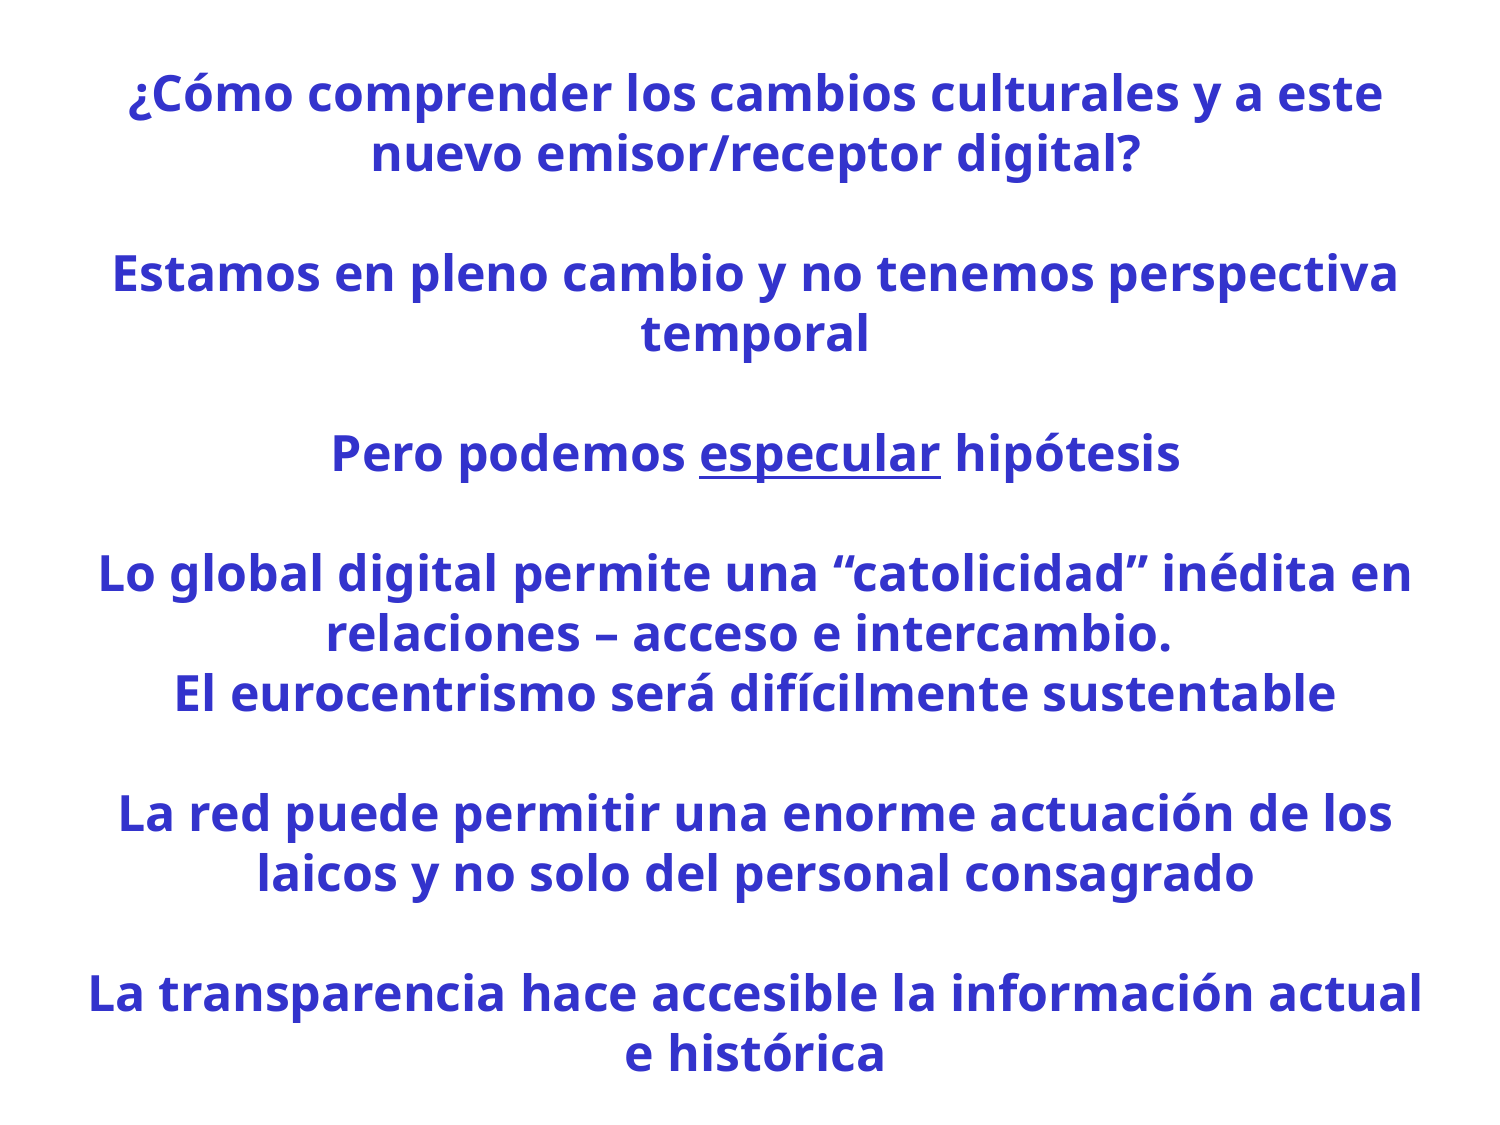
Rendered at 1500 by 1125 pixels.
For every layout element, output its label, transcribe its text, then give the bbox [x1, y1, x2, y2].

text_box ¿Cómo comprender los cambios culturales y a este nuevo emisor/receptor digital? Estamos en pleno cambio y no tenemos perspectiva temporal Pero podemos especular hipótesis Lo global digital permite una “catolicidad” inédita en relaciones – acceso e intercambio. El eurocentrismo será difícilmente sustentable La red puede permitir una enorme actuación de los laicos y no solo del personal consagrado La transparencia hace accesible la información actual e histórica [53, 54, 1459, 1090]
